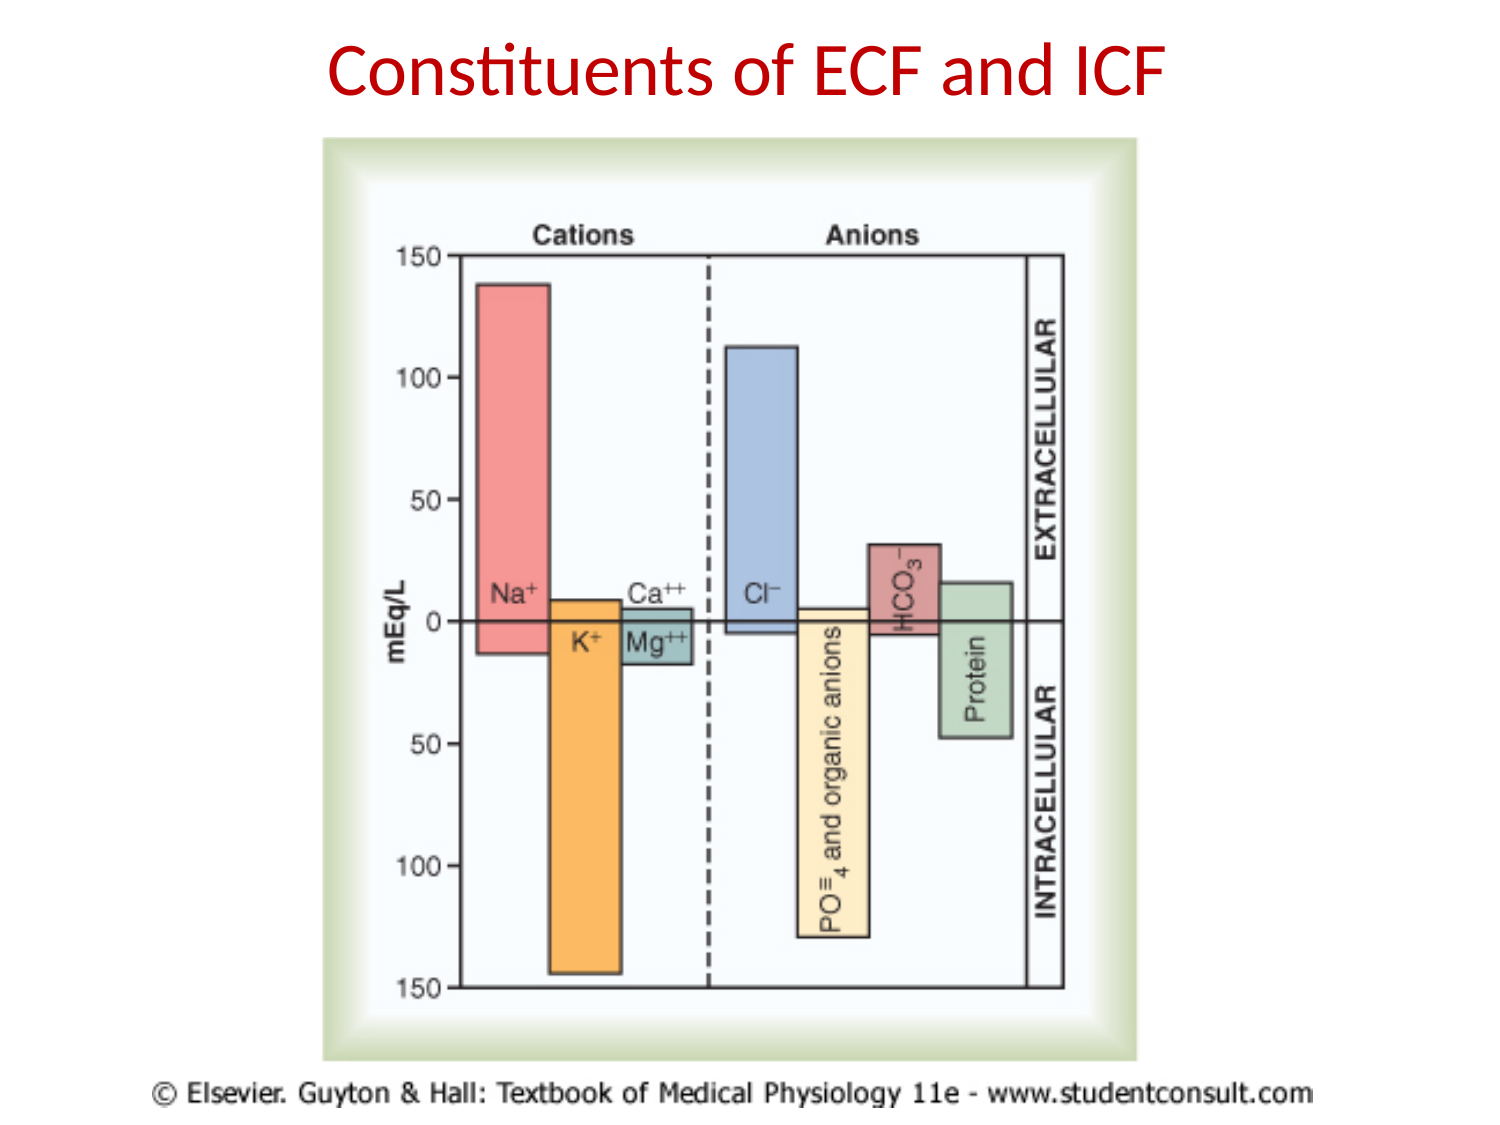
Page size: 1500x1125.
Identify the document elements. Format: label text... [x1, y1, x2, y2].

picture [152, 137, 1313, 1109]
title Constituents of ECF and ICF [37, 12, 1475, 119]
